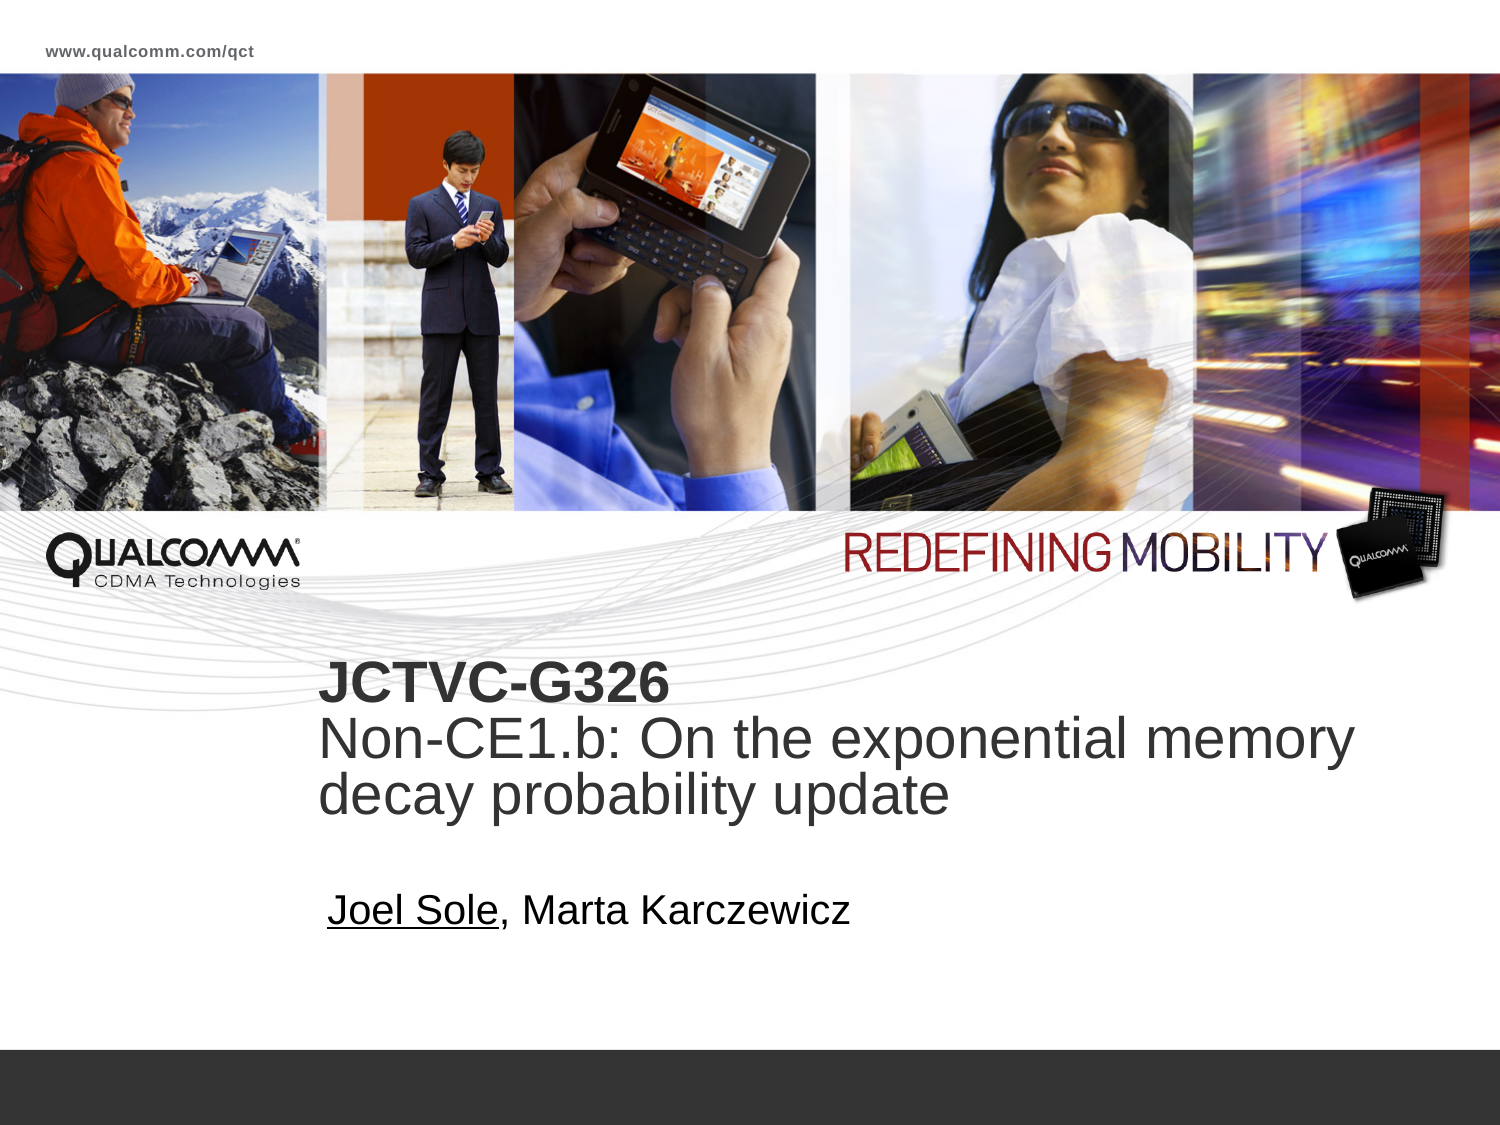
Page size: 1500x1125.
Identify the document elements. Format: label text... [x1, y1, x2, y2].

picture [30, 1048, 372, 1052]
text_box Joel Sole, Marta Karczewicz [312, 875, 1370, 946]
title JCTVC-G326 Non-CE1.b: On the exponential memory decay probability update [303, 580, 1480, 834]
picture [0, 12, 1500, 744]
